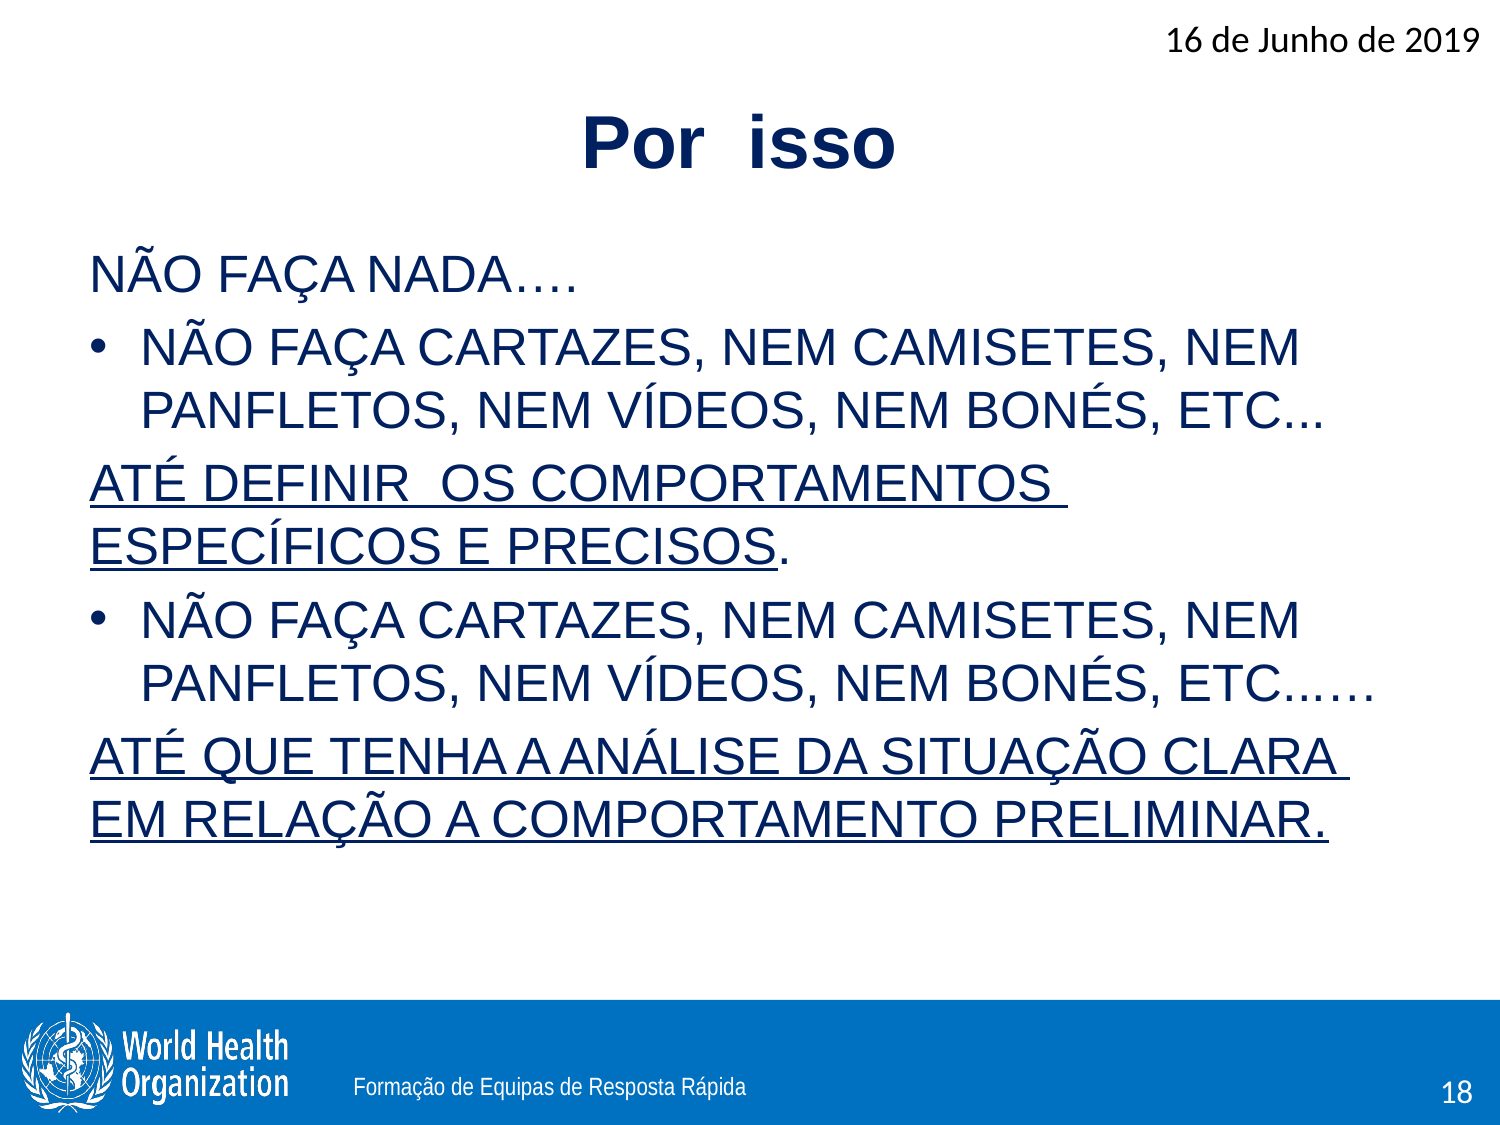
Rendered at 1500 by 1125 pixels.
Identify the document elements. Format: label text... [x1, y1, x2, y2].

title Por isso [75, 45, 1425, 232]
list Não faça nada…. não faça cartazes, nem camisetes, nem panfletos, nem vídeos, nem bonés, etc... até definir os comportamentos específicos e precisos. não faça cartazes, nem camisetes, nem panfletos, nem vídeos, nem bonés, etc...… até que tenha a análise DA SITUAÇÃO clara em relação A comportamento preliminar. [74, 232, 1425, 975]
slide_number 16 de Junho de 2019 [1149, 7, 1500, 68]
picture [21, 1012, 288, 1113]
